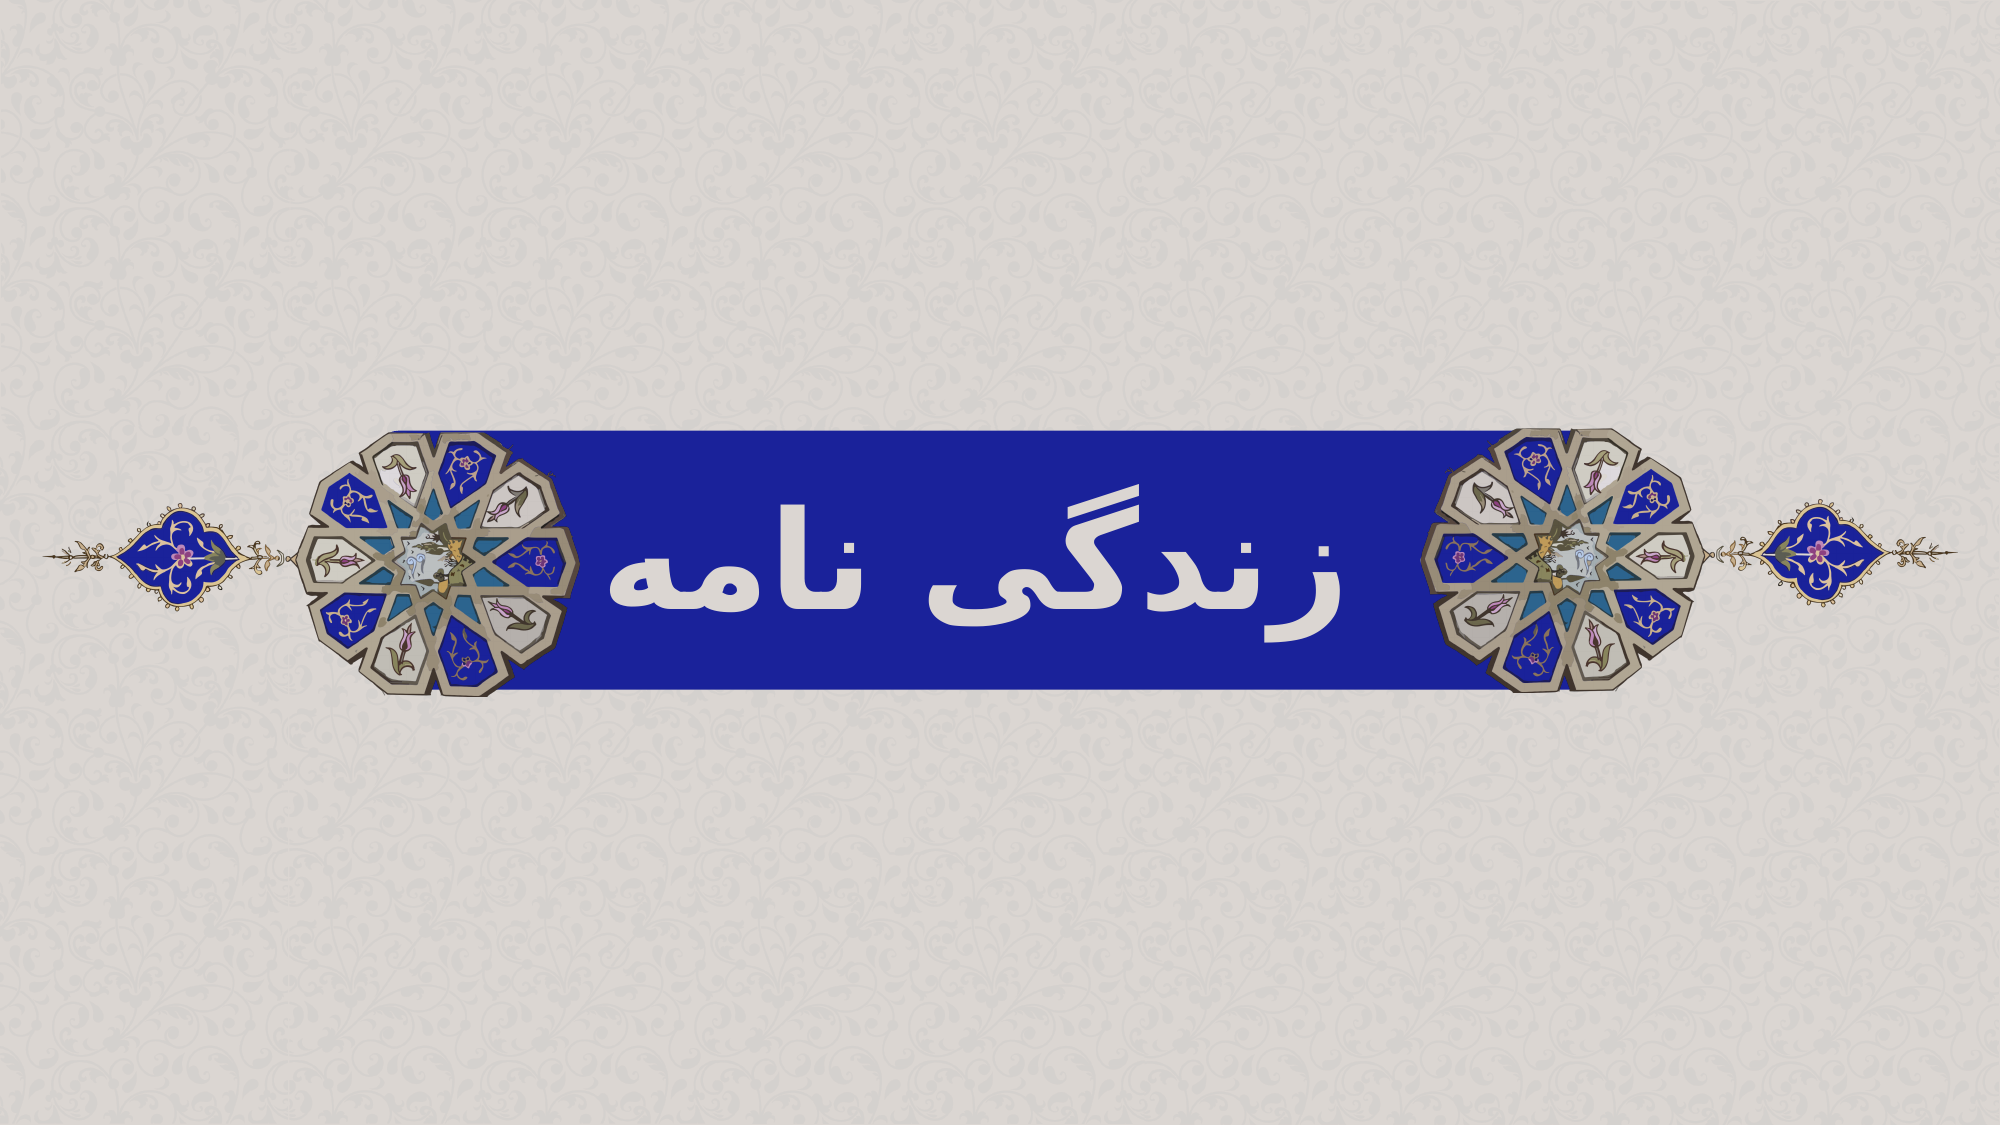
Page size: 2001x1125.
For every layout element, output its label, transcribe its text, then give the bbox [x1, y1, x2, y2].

picture [43, 433, 580, 697]
text_box زندگی نامه [375, 464, 1576, 645]
picture [1421, 429, 1958, 693]
